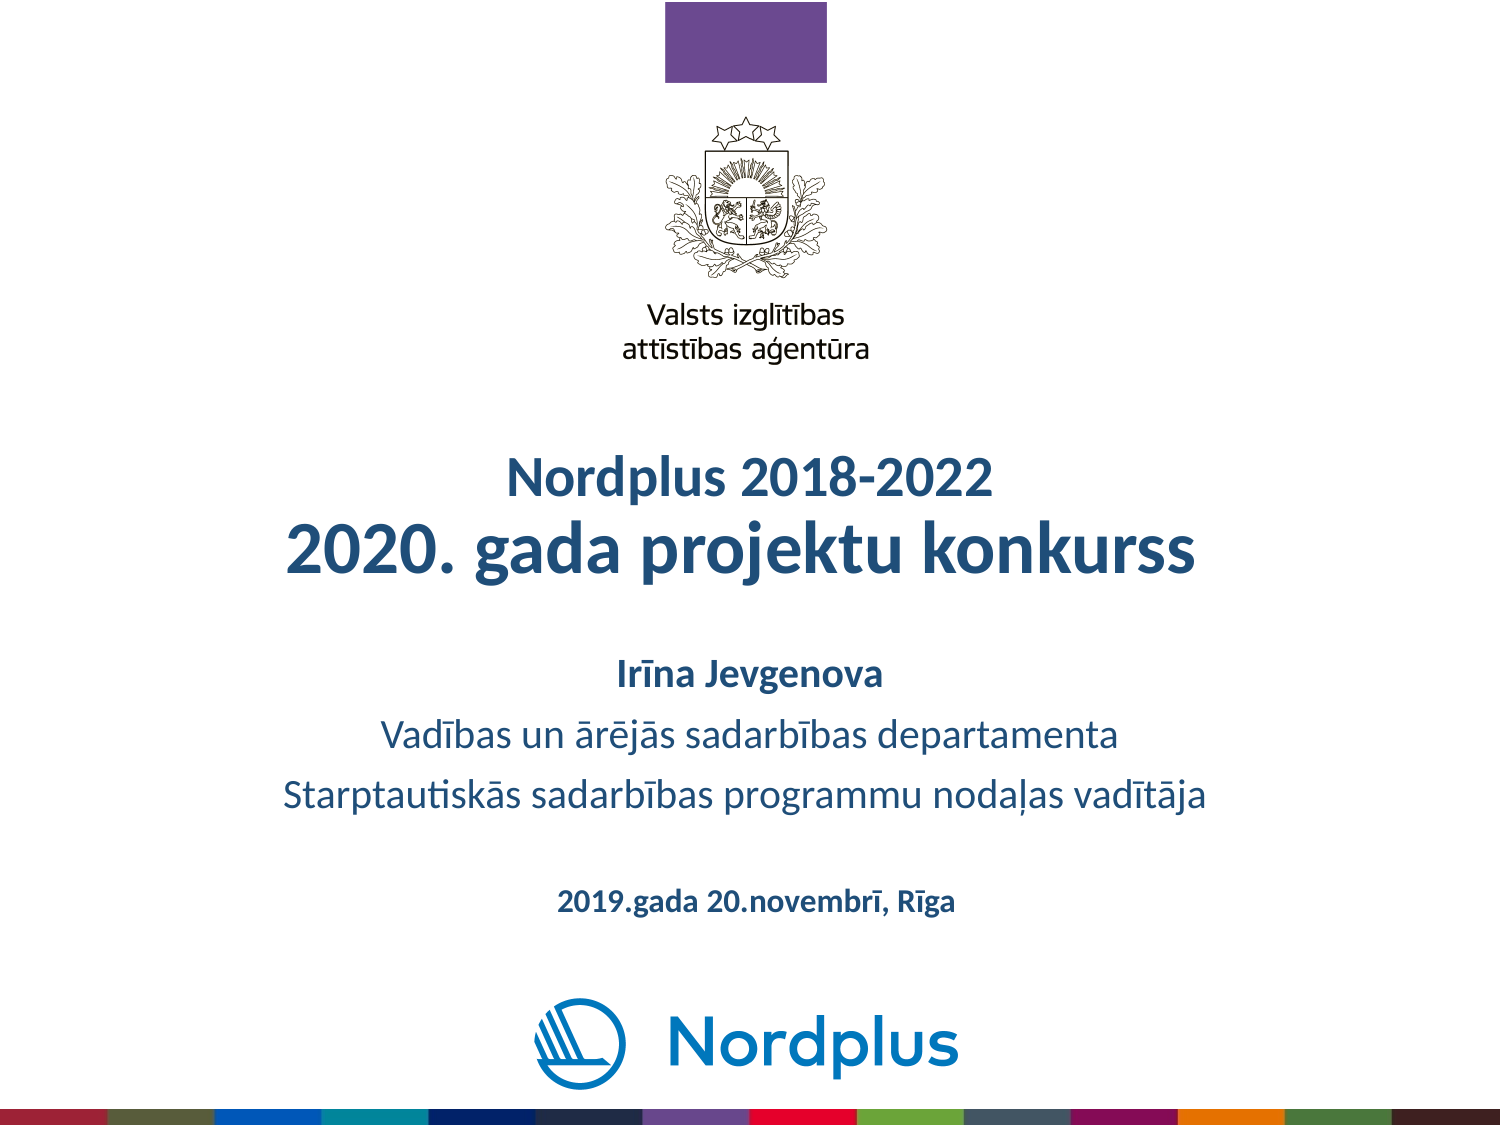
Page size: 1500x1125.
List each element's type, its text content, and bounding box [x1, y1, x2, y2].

text_box 2019.gada 20.novembrī, Rīga [238, 871, 1275, 933]
subtitle Irīna Jevgenova Vadības un ārējās sadarbības departamenta Starptautiskās sadarbības programmu nodaļas vadītāja [225, 644, 1275, 808]
title Nordplus 2018-2022 2020. gada projektu konkurss [112, 401, 1388, 598]
picture [0, 0, 1500, 1125]
